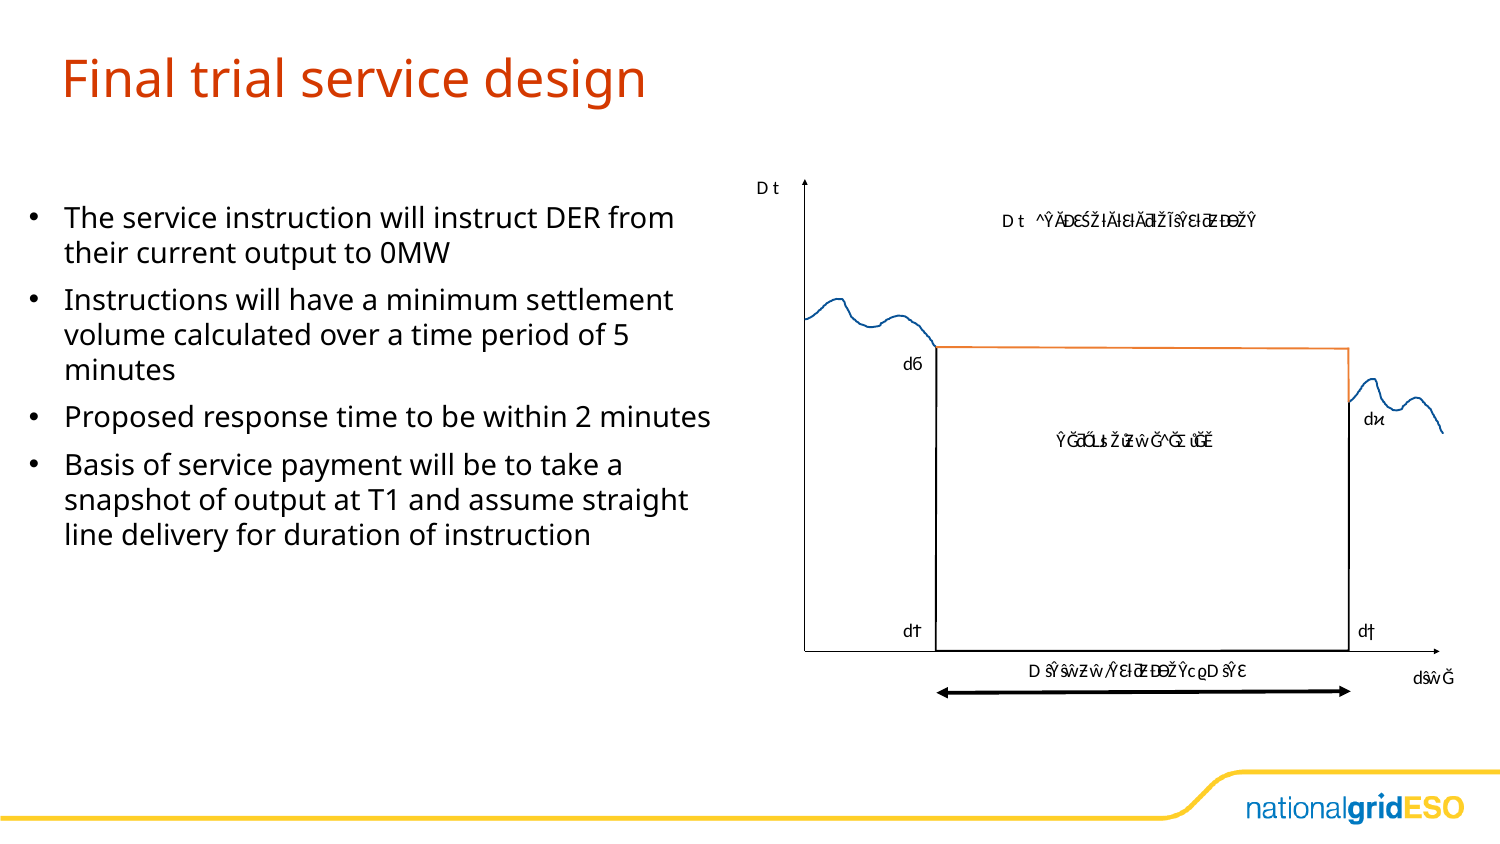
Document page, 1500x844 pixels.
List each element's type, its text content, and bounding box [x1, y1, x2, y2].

picture [0, 768, 1500, 844]
title Final trial service design [46, 45, 1260, 124]
picture [749, 169, 1458, 706]
text_box The service instruction will instruct DER from their current output to 0MW Instructions will have a minimum settlement volume calculated over a time period of 5 minutes Proposed response time to be within 2 minutes Basis of service payment will be to take a snapshot of output at T1 and assume straight line delivery for duration of instruction [14, 191, 749, 559]
